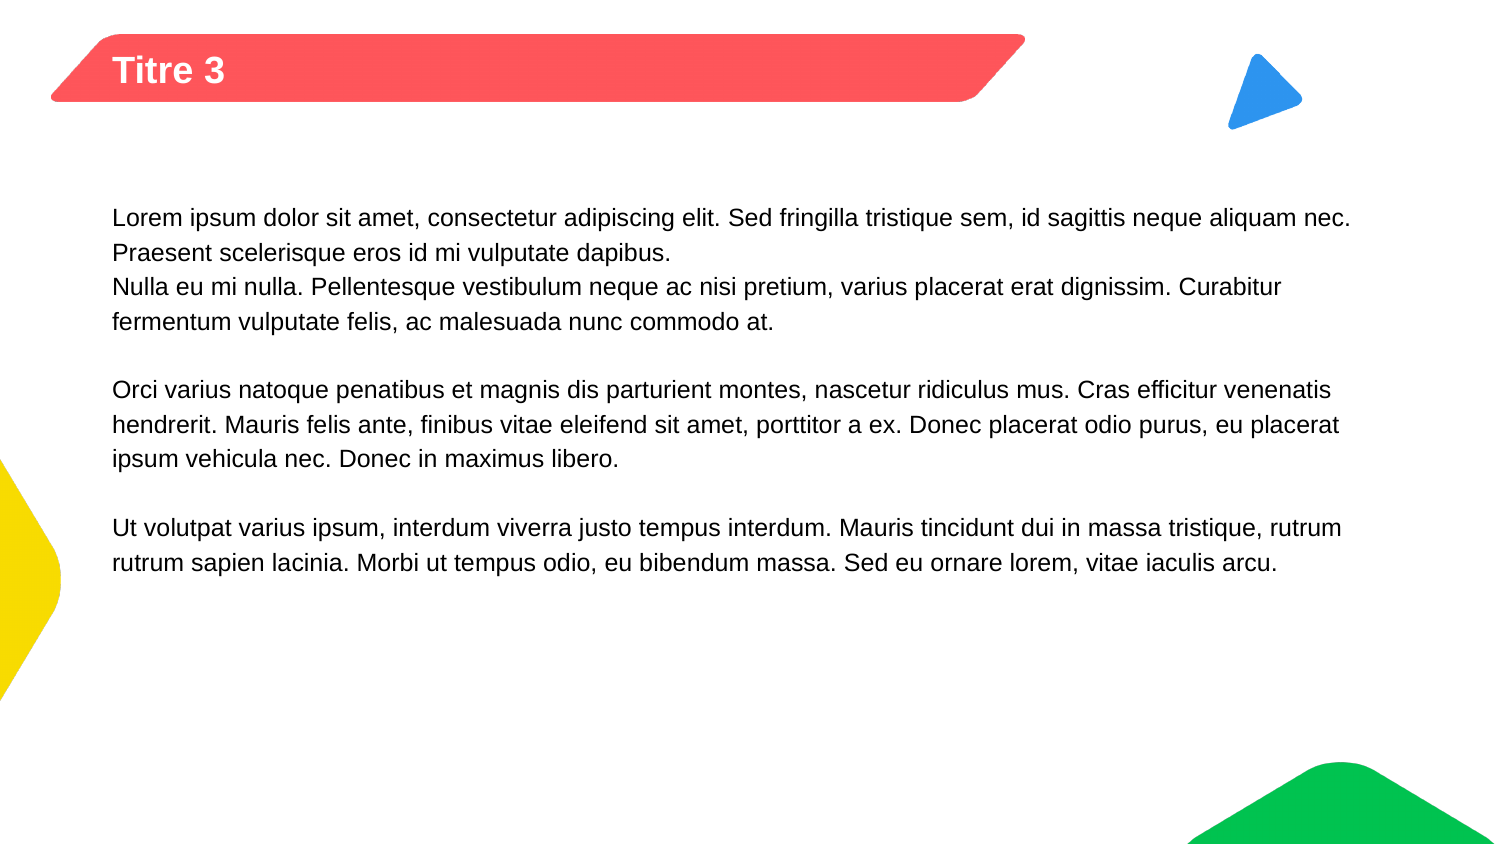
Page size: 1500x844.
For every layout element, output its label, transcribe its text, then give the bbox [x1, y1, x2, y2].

text_box Lorem ipsum dolor sit amet, consectetur adipiscing elit. Sed fringilla tristique sem, id sagittis neque aliquam nec. Praesent scelerisque eros id mi vulputate dapibus. Nulla eu mi nulla. Pellentesque vestibulum neque ac nisi pretium, varius placerat erat dignissim. Curabitur fermentum vulputate felis, ac malesuada nunc commodo at. Orci varius natoque penatibus et magnis dis parturient montes, nascetur ridiculus mus. Cras efficitur venenatis hendrerit. Mauris felis ante, finibus vitae eleifend sit amet, porttitor a ex. Donec placerat odio purus, eu placerat ipsum vehicula nec. Donec in maximus libero. Ut volutpat varius ipsum, interdum viverra justo tempus interdum. Mauris tincidunt dui in massa tristique, rutrum rutrum sapien lacinia. Morbi ut tempus odio, eu bibendum massa. Sed eu ornare lorem, vitae iaculis arcu. [97, 182, 1400, 748]
picture [0, 374, 265, 822]
title Titre 3 [97, 30, 1305, 114]
picture [1206, 52, 1304, 150]
picture [50, 33, 1025, 103]
picture [1112, 670, 1500, 844]
